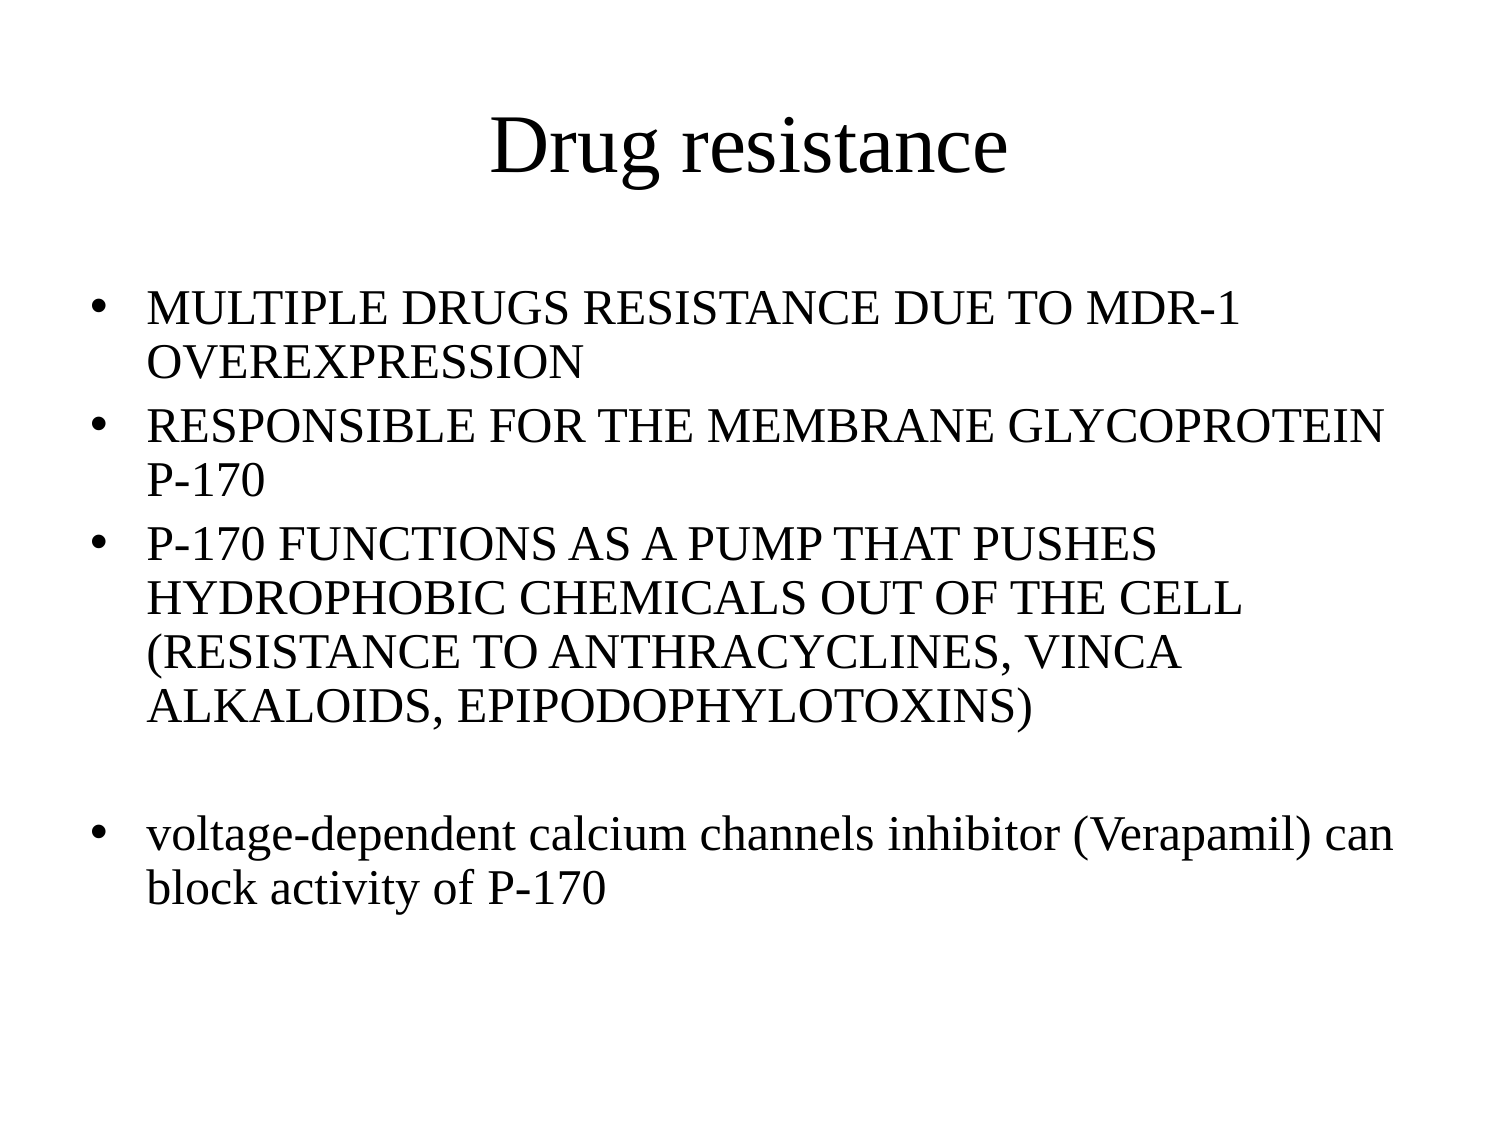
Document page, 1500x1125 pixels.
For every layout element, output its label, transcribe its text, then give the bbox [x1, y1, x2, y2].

title Drug resistance [75, 45, 1425, 233]
list MULTIPLE DRUGS RESISTANCE DUE TO MDR-1 OVEREXPRESSION RESPONSIBLE FOR THE MEMBRANE GLYCOPROTEIN P-170 P-170 FUNCTIONS AS A PUMP THAT PUSHES HYDROPHOBIC CHEMICALS OUT OF THE CELL (RESISTANCE TO ANTHRACYCLINES, VINCA ALKALOIDS, EPIPODOPHYLOTOXINS) voltage-dependent calcium channels inhibitor (Verapamil) can block activity of P-170 [75, 274, 1425, 1017]
